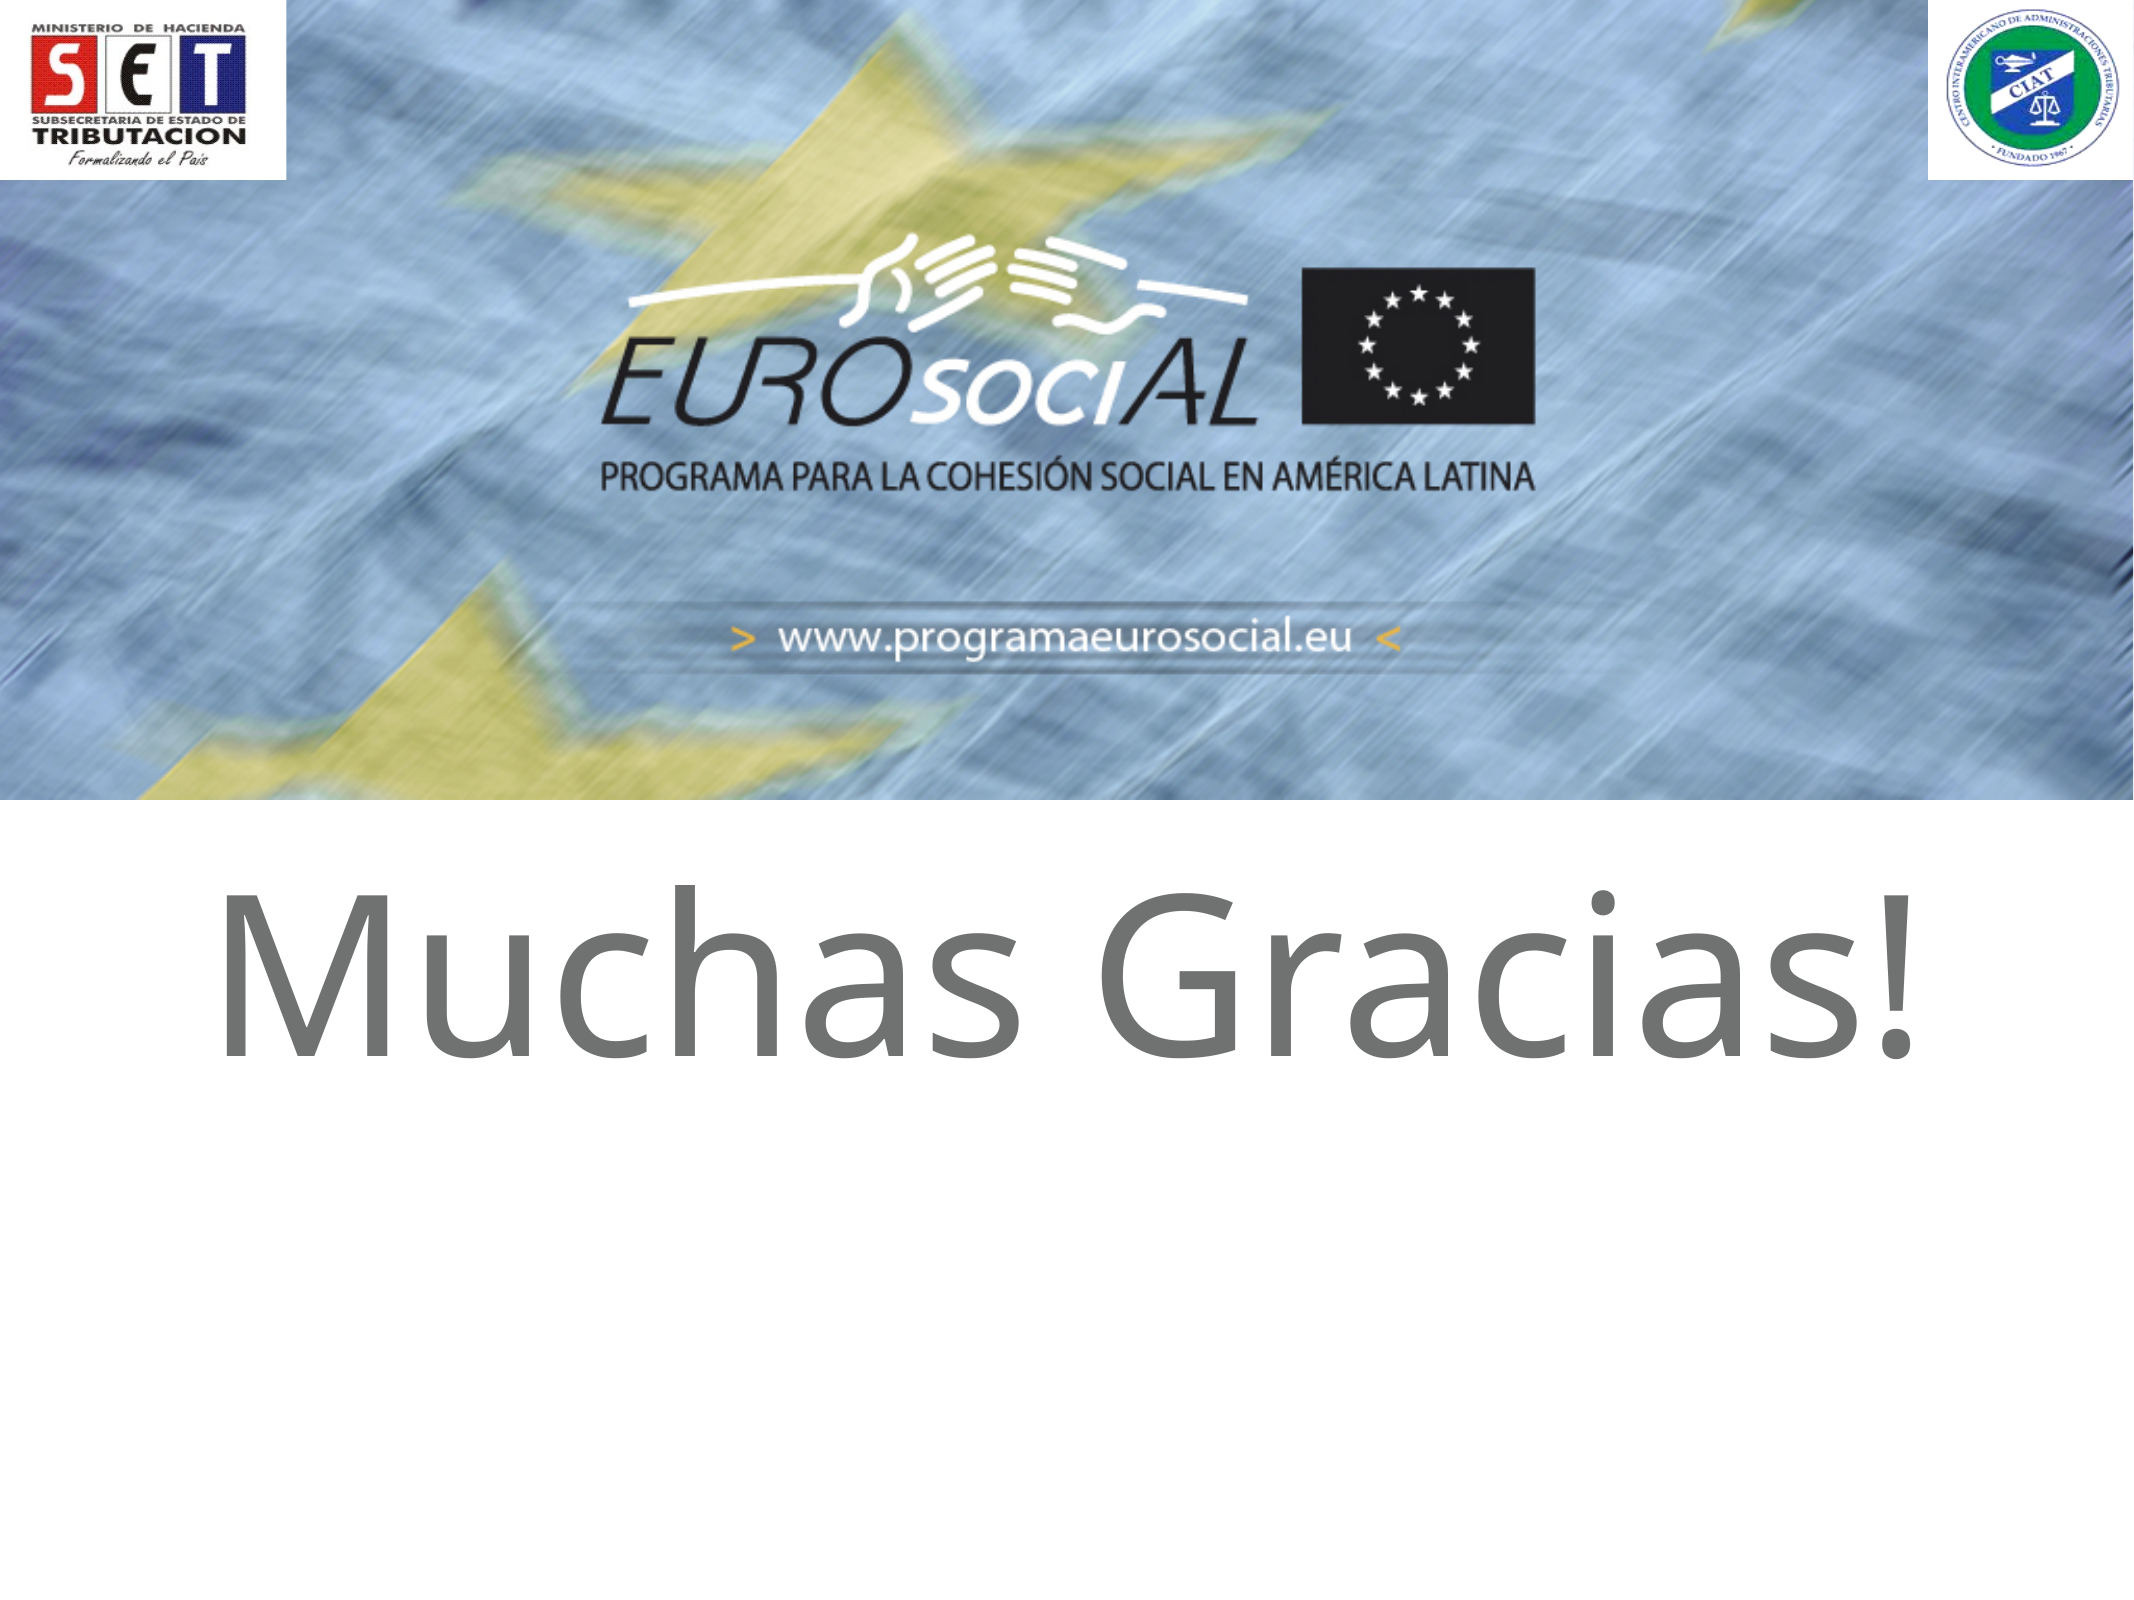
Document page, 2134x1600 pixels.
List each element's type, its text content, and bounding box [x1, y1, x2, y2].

title Muchas Gracias! [106, 823, 2027, 1202]
picture [0, 0, 2134, 800]
